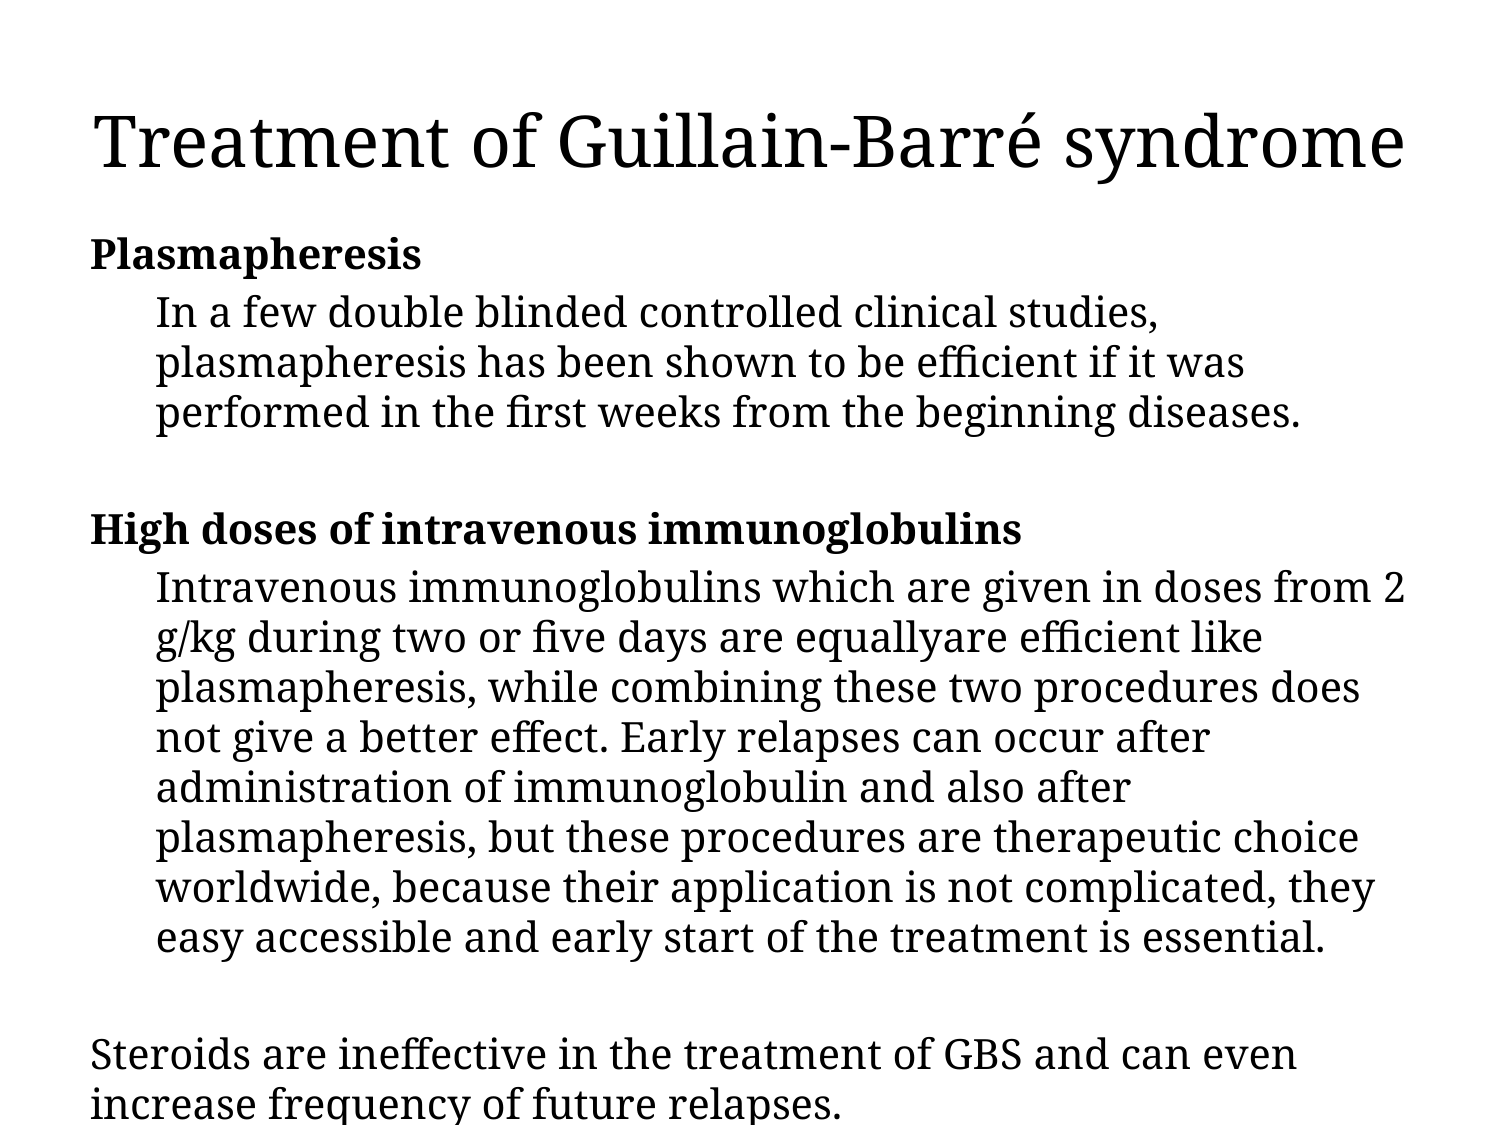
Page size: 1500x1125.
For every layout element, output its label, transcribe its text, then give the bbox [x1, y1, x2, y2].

list Plasmapheresis In a few double blinded controlled clinical studies, plasmapheresis has been shown to be efficient if it was performed in the first weeks from the beginning diseases. High doses of intravenous immunoglobulins Intravenous immunoglobulins which are given in doses from 2 g/kg during two or five days are equallyare efficient like plasmapheresis, while combining these two procedures does not give a better effect. Early relapses can occur after administration of immunoglobulin and also after plasmapheresis, but these procedures are therapeutic choice worldwide, because their application is not complicated, they easy accessible and early start of the treatment is essential. Steroids are ineffective in the treatment of GBS and can even increase frequency of future relapses. [75, 219, 1425, 963]
title Treatment of Guillain-Barré syndrome [75, 45, 1425, 219]
